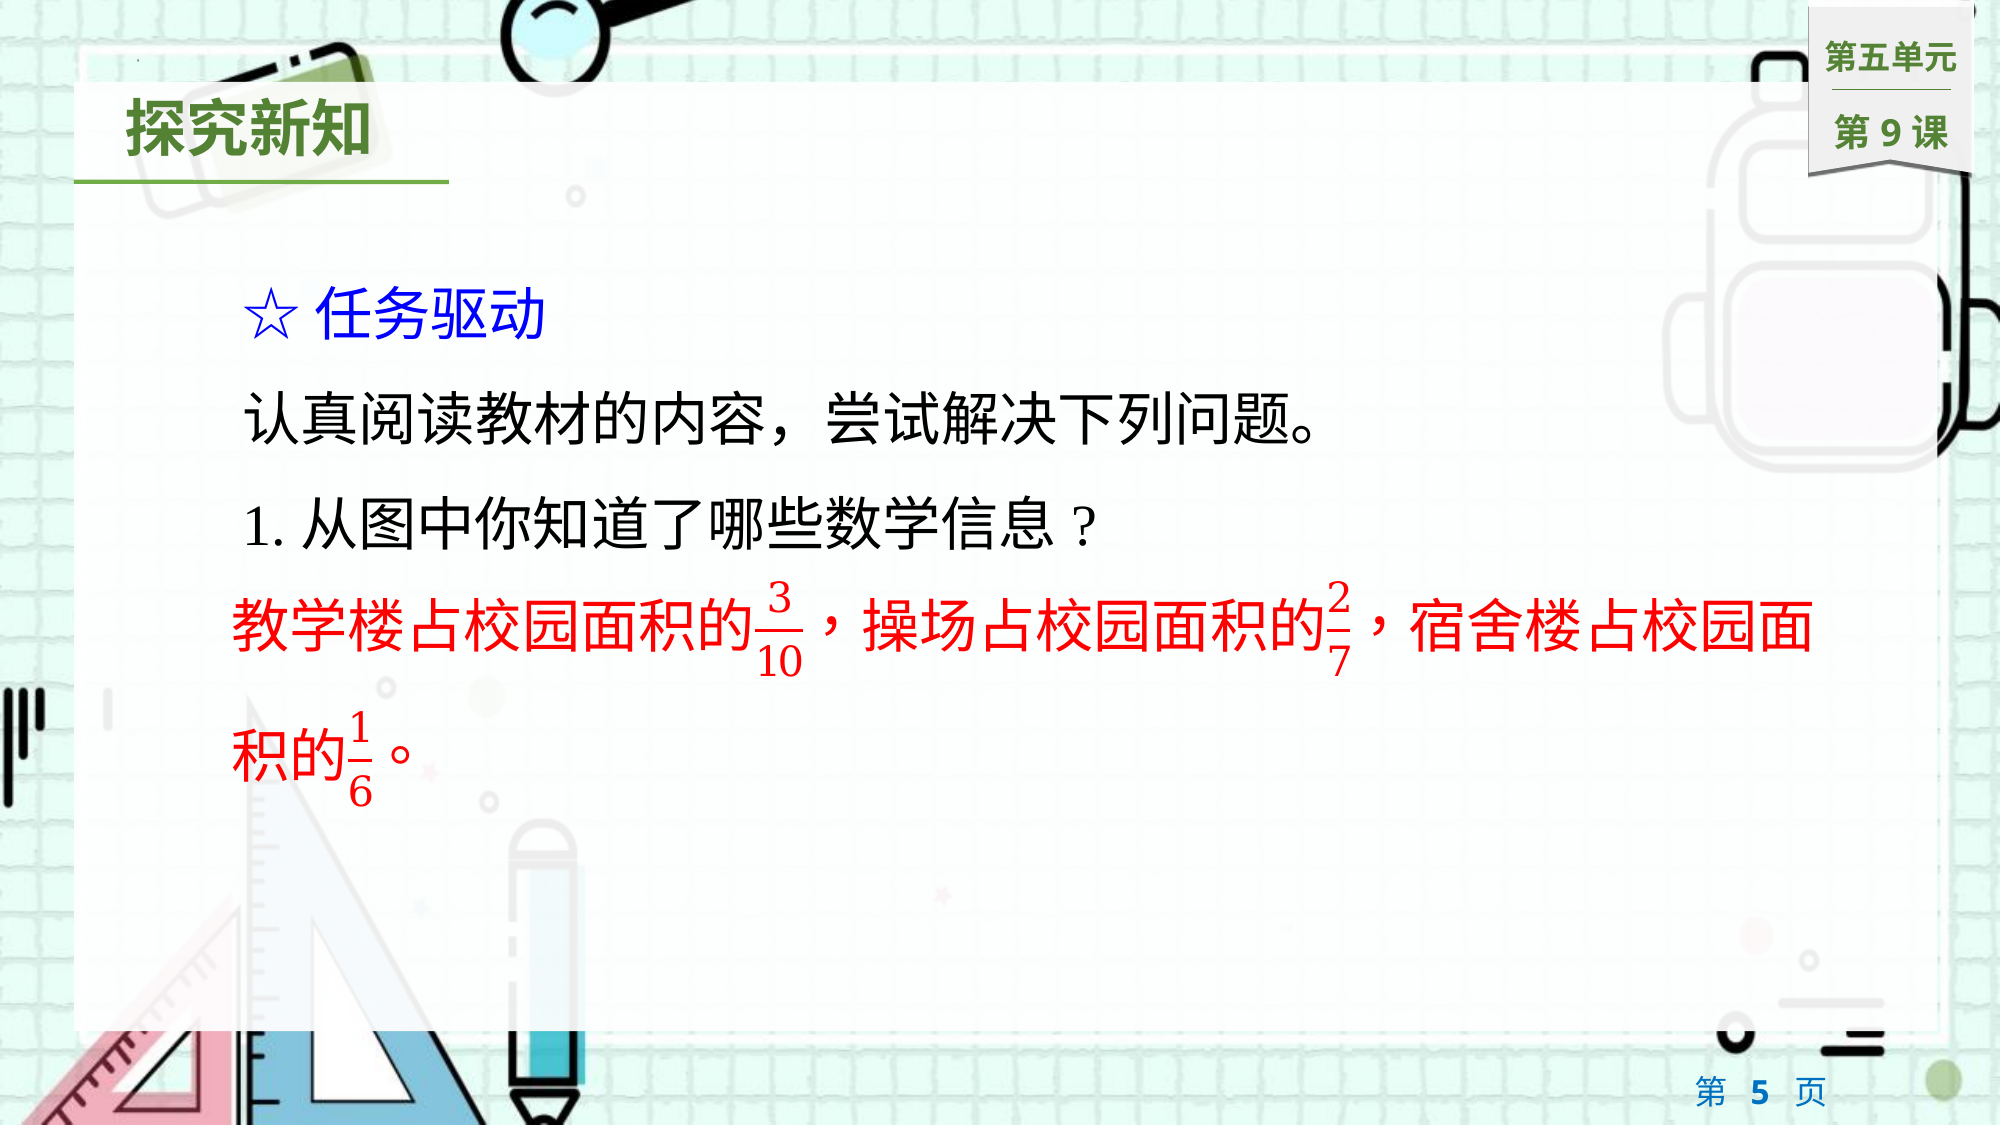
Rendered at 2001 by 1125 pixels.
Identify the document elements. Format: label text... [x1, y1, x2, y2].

picture [0, 0, 2000, 1125]
picture [1938, 168, 1971, 176]
list ☆任务驱动 认真阅读教材的内容，尝试解决下列问题。 1.从图中你知道了哪些数学信息? [109, 234, 1891, 985]
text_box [231, 562, 1832, 882]
